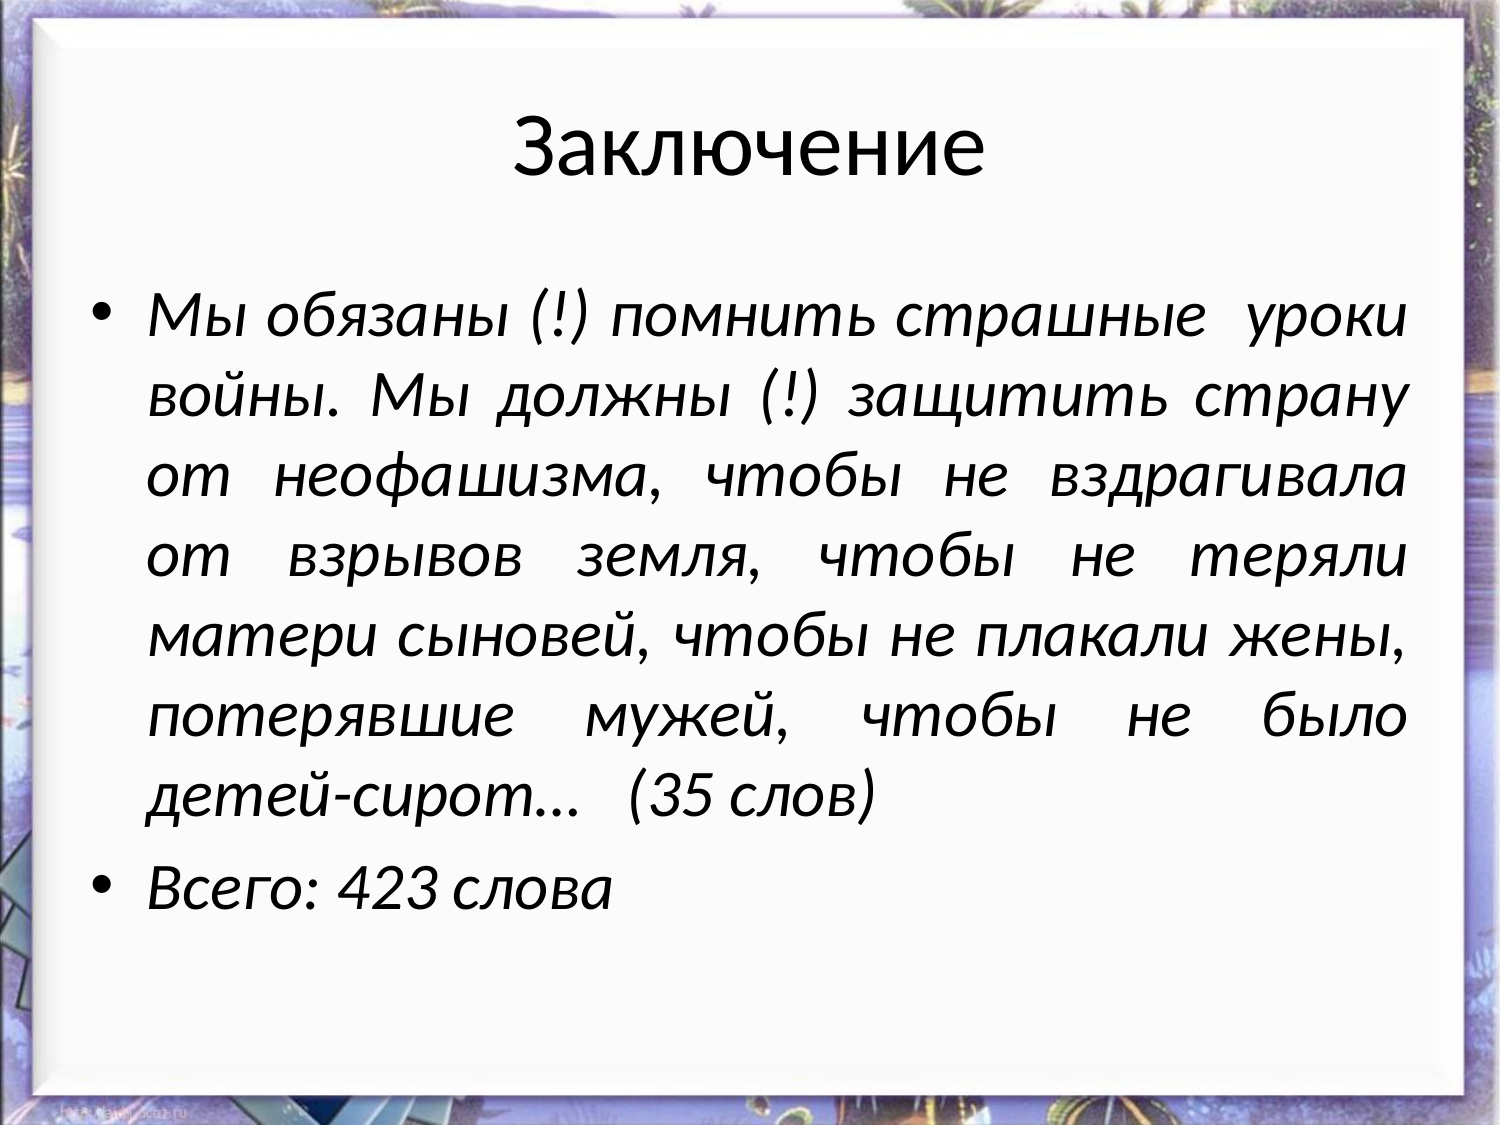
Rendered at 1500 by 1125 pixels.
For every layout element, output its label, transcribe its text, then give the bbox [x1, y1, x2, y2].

list Мы обязаны (!) помнить страшные уроки войны. Мы должны (!) защитить страну от неофашизма, чтобы не вздрагивала от взрывов земля, чтобы не теряли матери сыновей, чтобы не плакали жены, потерявшие мужей, чтобы не было детей-сирот… (35 слов) Всего: 423 слова [75, 262, 1425, 1005]
picture [0, 0, 1500, 1125]
title Заключение [75, 45, 1425, 233]
